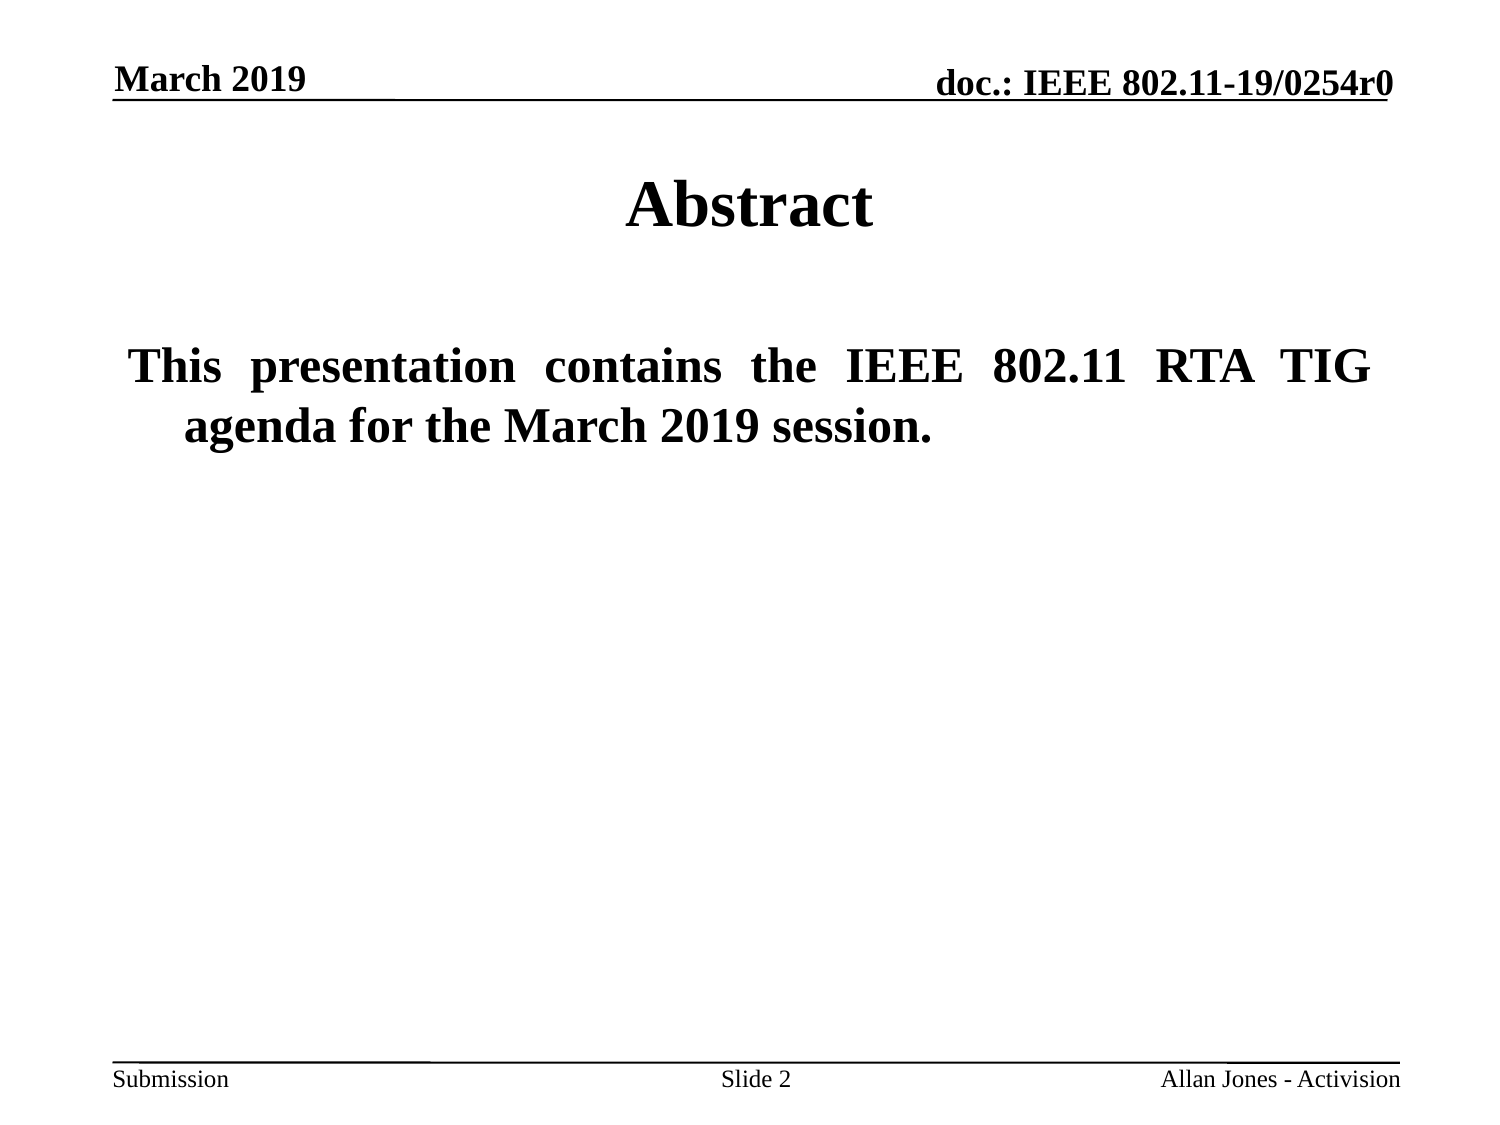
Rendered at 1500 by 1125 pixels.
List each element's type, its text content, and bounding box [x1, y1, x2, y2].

title Abstract [112, 112, 1388, 288]
footer Allan Jones - Activision [902, 1061, 1402, 1093]
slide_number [114, 54, 493, 100]
list This presentation contains the IEEE 802.11 RTA TIG agenda for the March 2019 session. [112, 324, 1388, 1000]
slide_number Slide 2 [712, 1061, 800, 1123]
